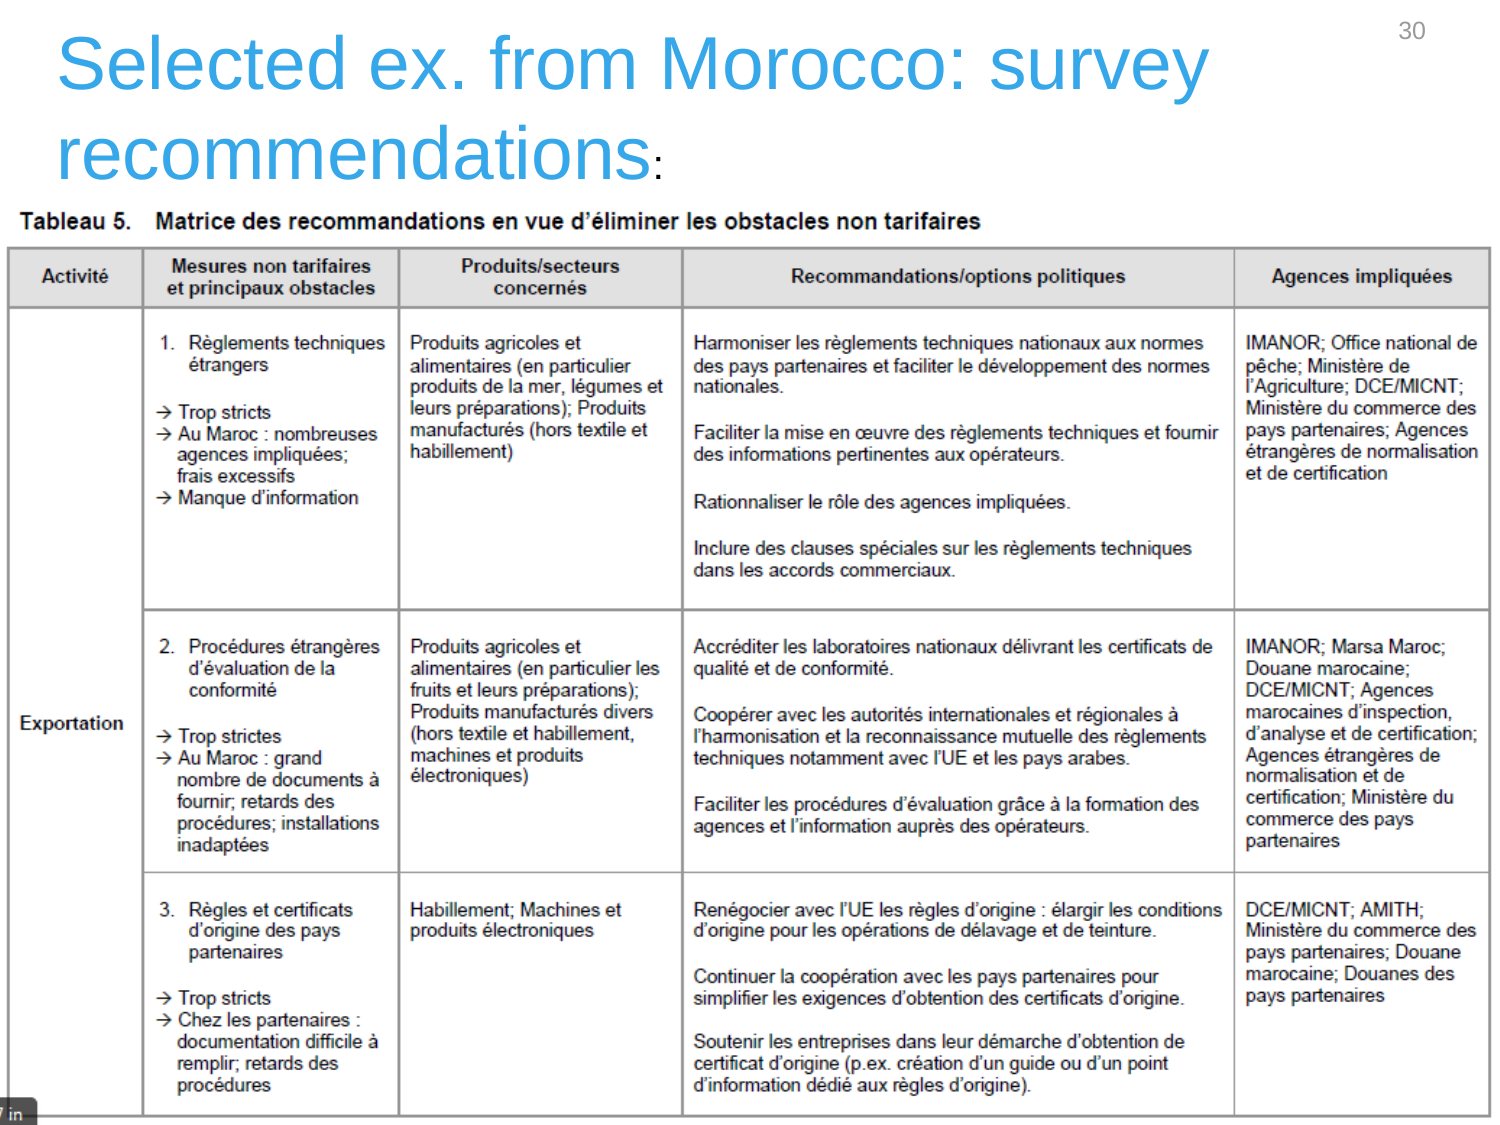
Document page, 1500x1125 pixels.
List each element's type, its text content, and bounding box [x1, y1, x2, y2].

title Selected ex. from Morocco: survey recommendations: [41, 7, 1442, 197]
picture [0, 0, 1500, 1125]
slide_number 30 [1335, 0, 1442, 60]
